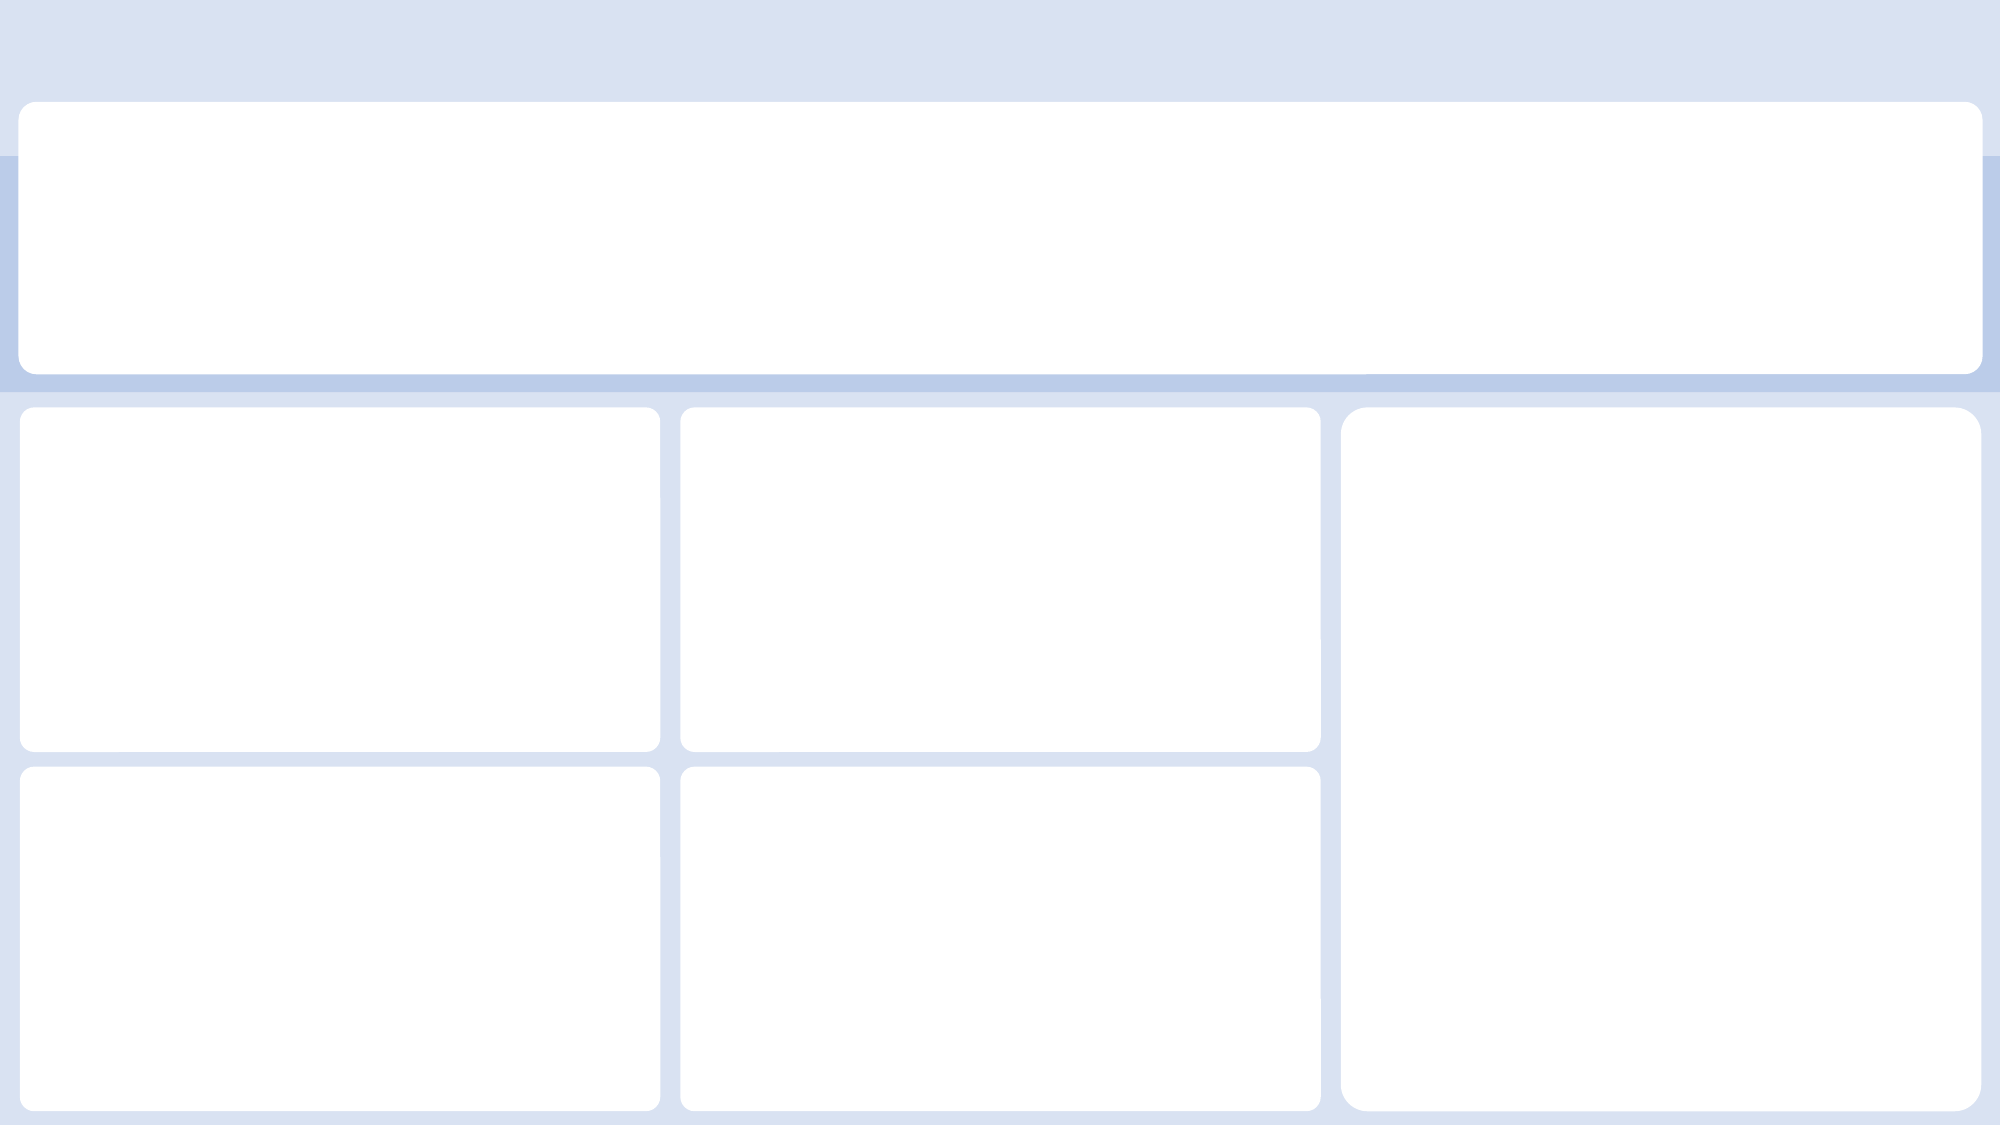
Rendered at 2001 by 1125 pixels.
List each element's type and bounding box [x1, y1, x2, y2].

text_box [679, 765, 1322, 1113]
text_box [1339, 406, 1983, 1113]
text_box [17, 100, 1984, 376]
text_box [0, 155, 2000, 393]
text_box [679, 406, 1322, 754]
text_box [18, 765, 662, 1113]
text_box [0, 393, 2000, 1125]
text_box [0, 0, 2000, 155]
text_box [18, 406, 662, 754]
